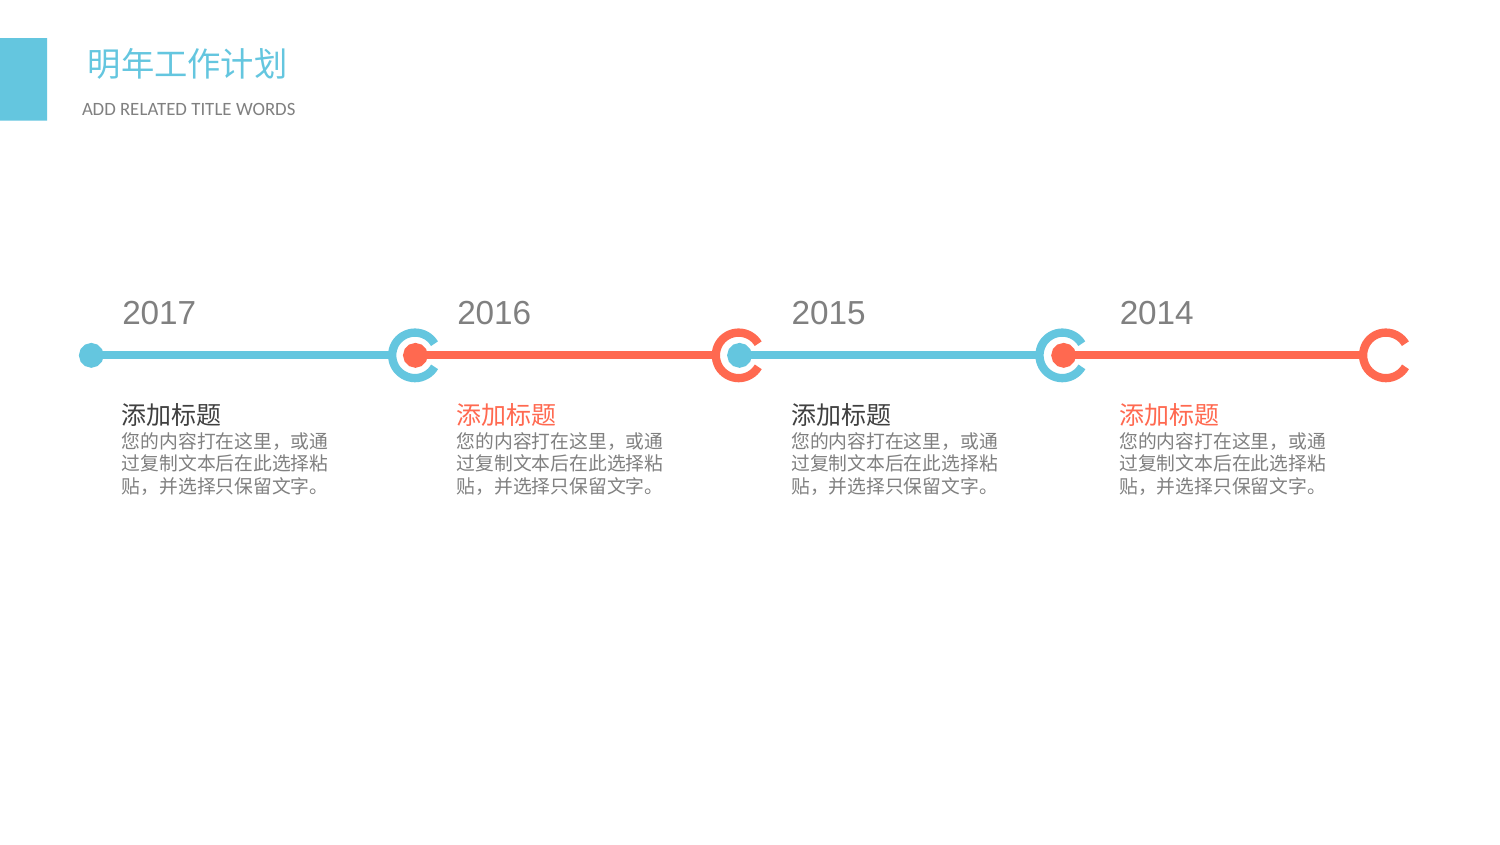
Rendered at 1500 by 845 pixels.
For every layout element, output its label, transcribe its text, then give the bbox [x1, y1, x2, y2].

text_box 添加标题 您的内容打在这里，或通过复制文本后在此选择粘贴，并选择只保留文字。 [110, 393, 347, 503]
text_box [713, 330, 761, 381]
text_box 2016 [446, 286, 543, 338]
text_box 添加标题 您的内容打在这里，或通过复制文本后在此选择粘贴，并选择只保留文字。 [780, 393, 1017, 503]
text_box 添加标题 您的内容打在这里，或通过复制文本后在此选择粘贴，并选择只保留文字。 [1108, 393, 1345, 503]
text_box 2017 [111, 286, 208, 338]
text_box [1037, 330, 1084, 381]
text_box [1361, 330, 1408, 381]
text_box 2014 [1108, 286, 1206, 338]
text_box 添加标题 您的内容打在这里，或通过复制文本后在此选择粘贴，并选择只保留文字。 [445, 393, 682, 503]
text_box 2015 [780, 286, 878, 338]
text_box [390, 330, 437, 381]
